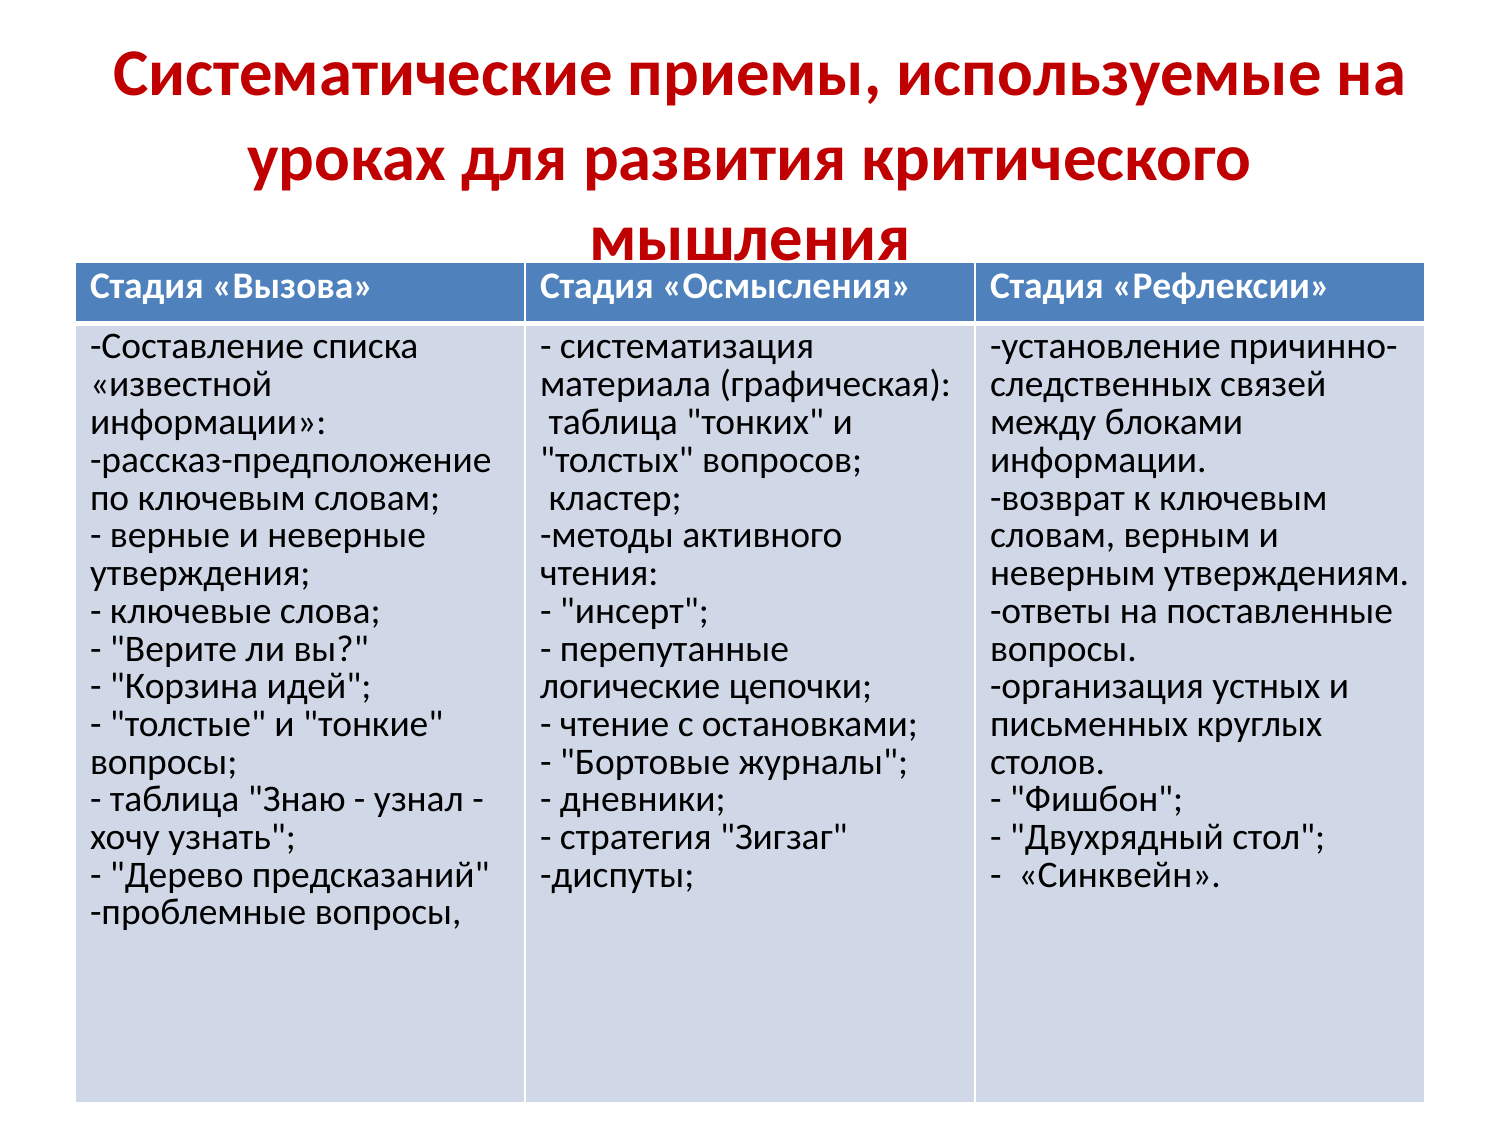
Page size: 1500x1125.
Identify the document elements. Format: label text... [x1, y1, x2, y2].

table_cell - систематизация материала (графическая): таблица "тонких" и "толстых" вопросов; кластер; -методы активного чтения: - "инсерт"; - перепутанные логические цепочки; - чтение с остановками; - "Бортовые журналы"; - дневники; - стратегия "Зигзаг" -диспуты; [526, 326, 974, 1102]
table_header Стадия «Рефлексии» [976, 263, 1424, 321]
table_header Стадия «Осмысления» [526, 263, 974, 321]
table_cell -Составление списка «известной информации»: -рассказ-предположение по ключевым словам; - верные и неверные утверждения; - ключевые слова; - "Верите ли вы?" - "Корзина идей"; - "толстые" и "тонкие" вопросы; - таблица "Знаю - узнал - хочу узнать"; - "Дерево предсказаний" -проблемные вопросы, [76, 326, 524, 1102]
table_cell -установление причинно-следственных связей между блоками информации. -возврат к ключевым словам, верным и неверным утверждениям. -ответы на поставленные вопросы. -организация устных и письменных круглых столов. - "Фишбон"; - "Двухрядный стол"; - «Синквейн». [976, 326, 1424, 1102]
table_header Стадия «Вызова» [76, 263, 524, 321]
title Систематические приемы, используемые на уроках для развития критического мышления [75, 45, 1425, 233]
